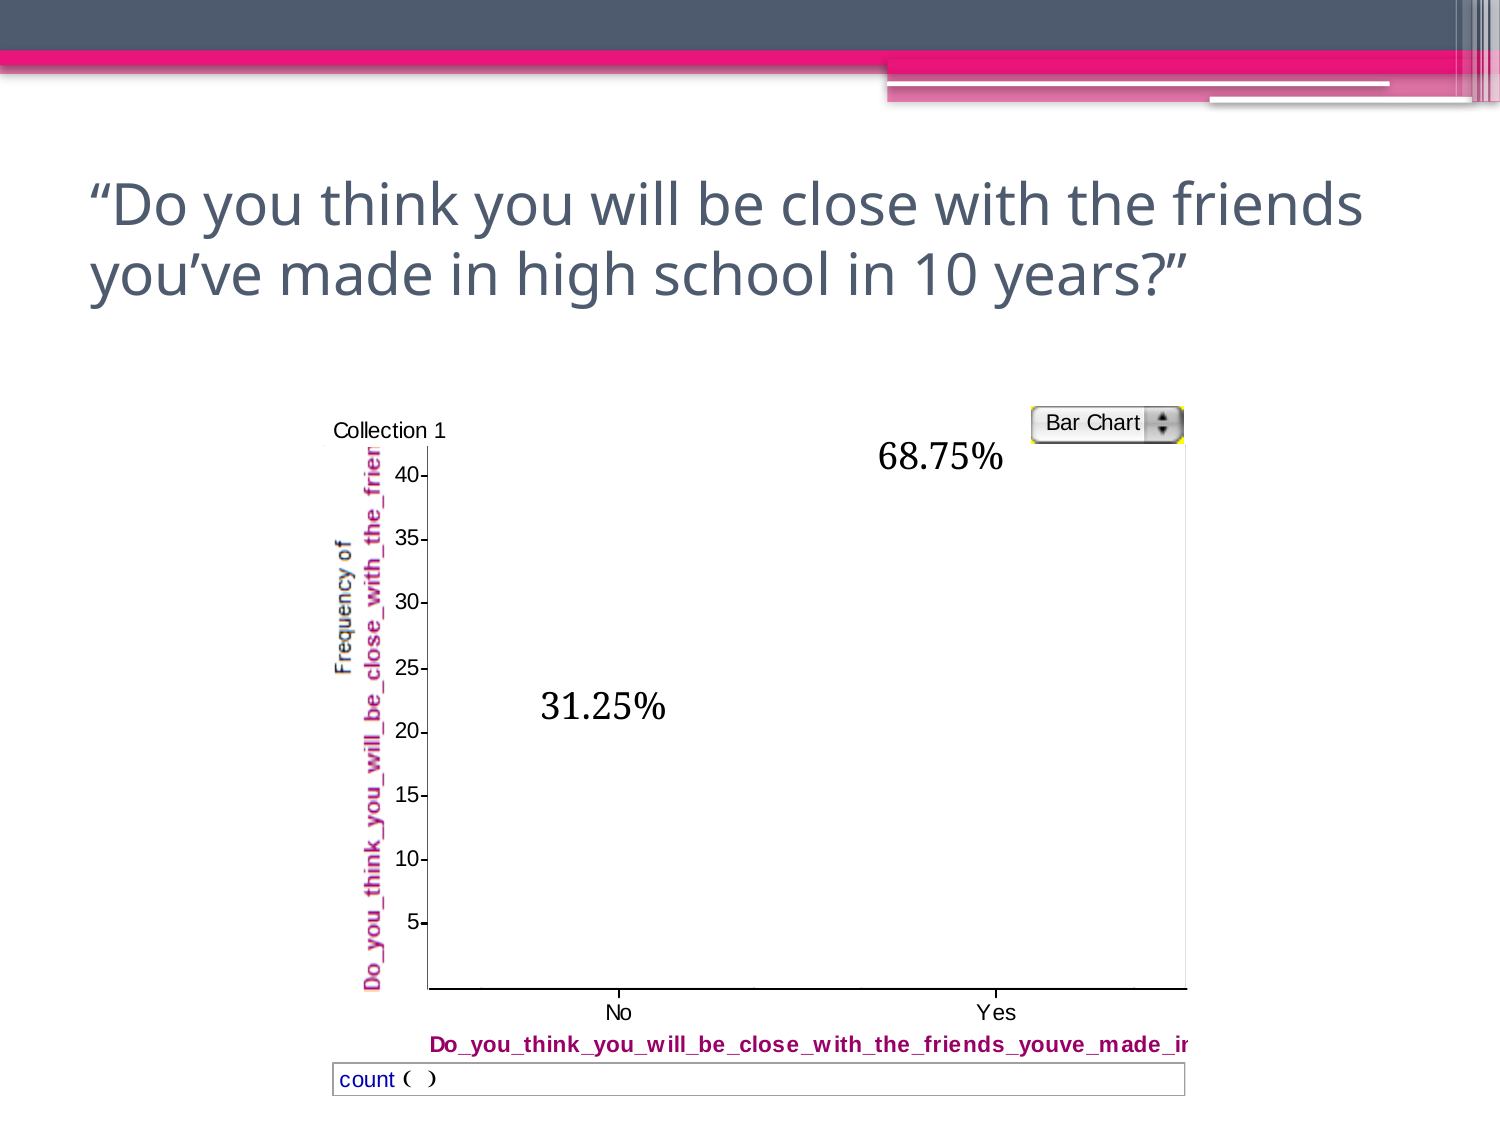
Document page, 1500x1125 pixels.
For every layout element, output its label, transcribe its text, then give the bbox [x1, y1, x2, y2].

picture [324, 399, 1188, 1099]
title “Do you think you will be close with the friends you’ve made in high school in 10 years?” [74, 149, 1426, 326]
